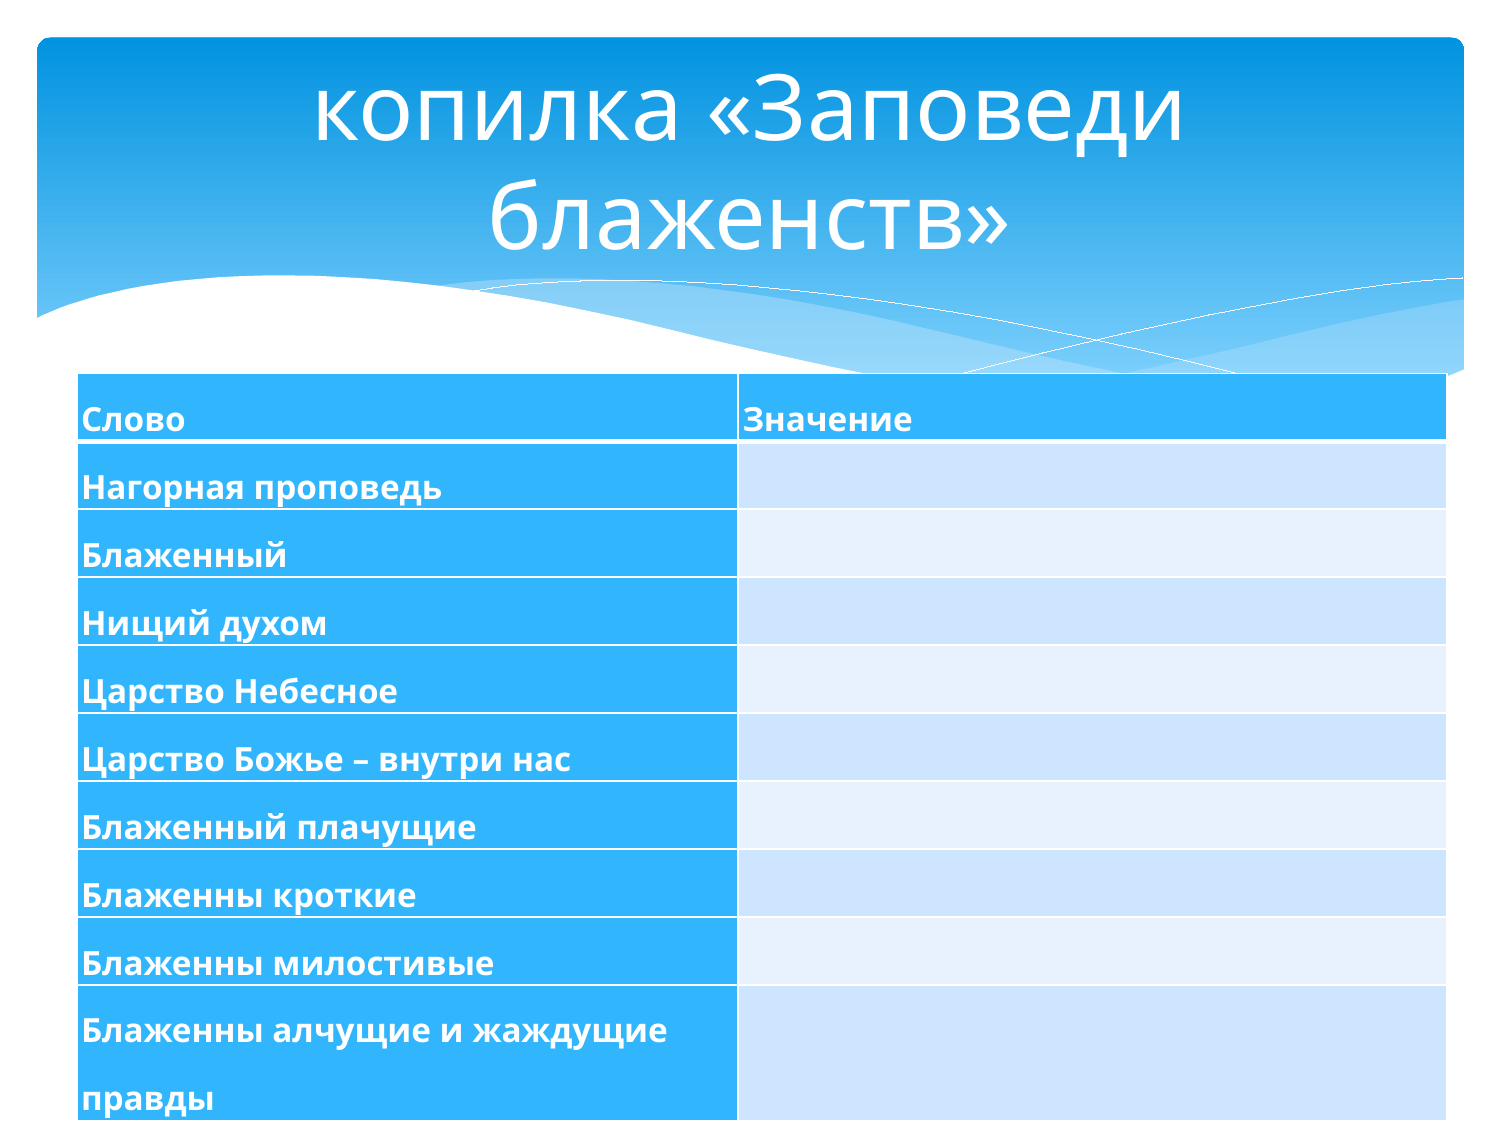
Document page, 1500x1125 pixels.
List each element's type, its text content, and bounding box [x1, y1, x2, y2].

table_cell [739, 646, 1446, 712]
table_cell Царство Небесное [78, 646, 737, 712]
table_cell Царство Божье – внутри нас [78, 714, 737, 780]
table_cell Блаженны алчущие и жаждущие правды [78, 986, 737, 1120]
table_cell [739, 578, 1446, 644]
table_cell [739, 918, 1446, 984]
table_cell Блаженны милостивые [78, 918, 737, 984]
table_cell Нищий духом [78, 578, 737, 644]
table_header Значение [739, 374, 1446, 439]
table_cell [739, 850, 1446, 916]
table_cell Блаженный [78, 510, 737, 576]
table_cell [739, 714, 1446, 780]
title копилка «Заповеди блаженств» [75, 55, 1425, 261]
table_header Слово [78, 374, 737, 439]
table_cell [739, 510, 1446, 576]
table_cell Нагорная проповедь [78, 444, 737, 508]
table_cell [739, 986, 1446, 1120]
table_cell Блаженны кроткие [78, 850, 737, 916]
table_cell [739, 444, 1446, 508]
table_cell Блаженный плачущие [78, 782, 737, 848]
table_cell [739, 782, 1446, 848]
